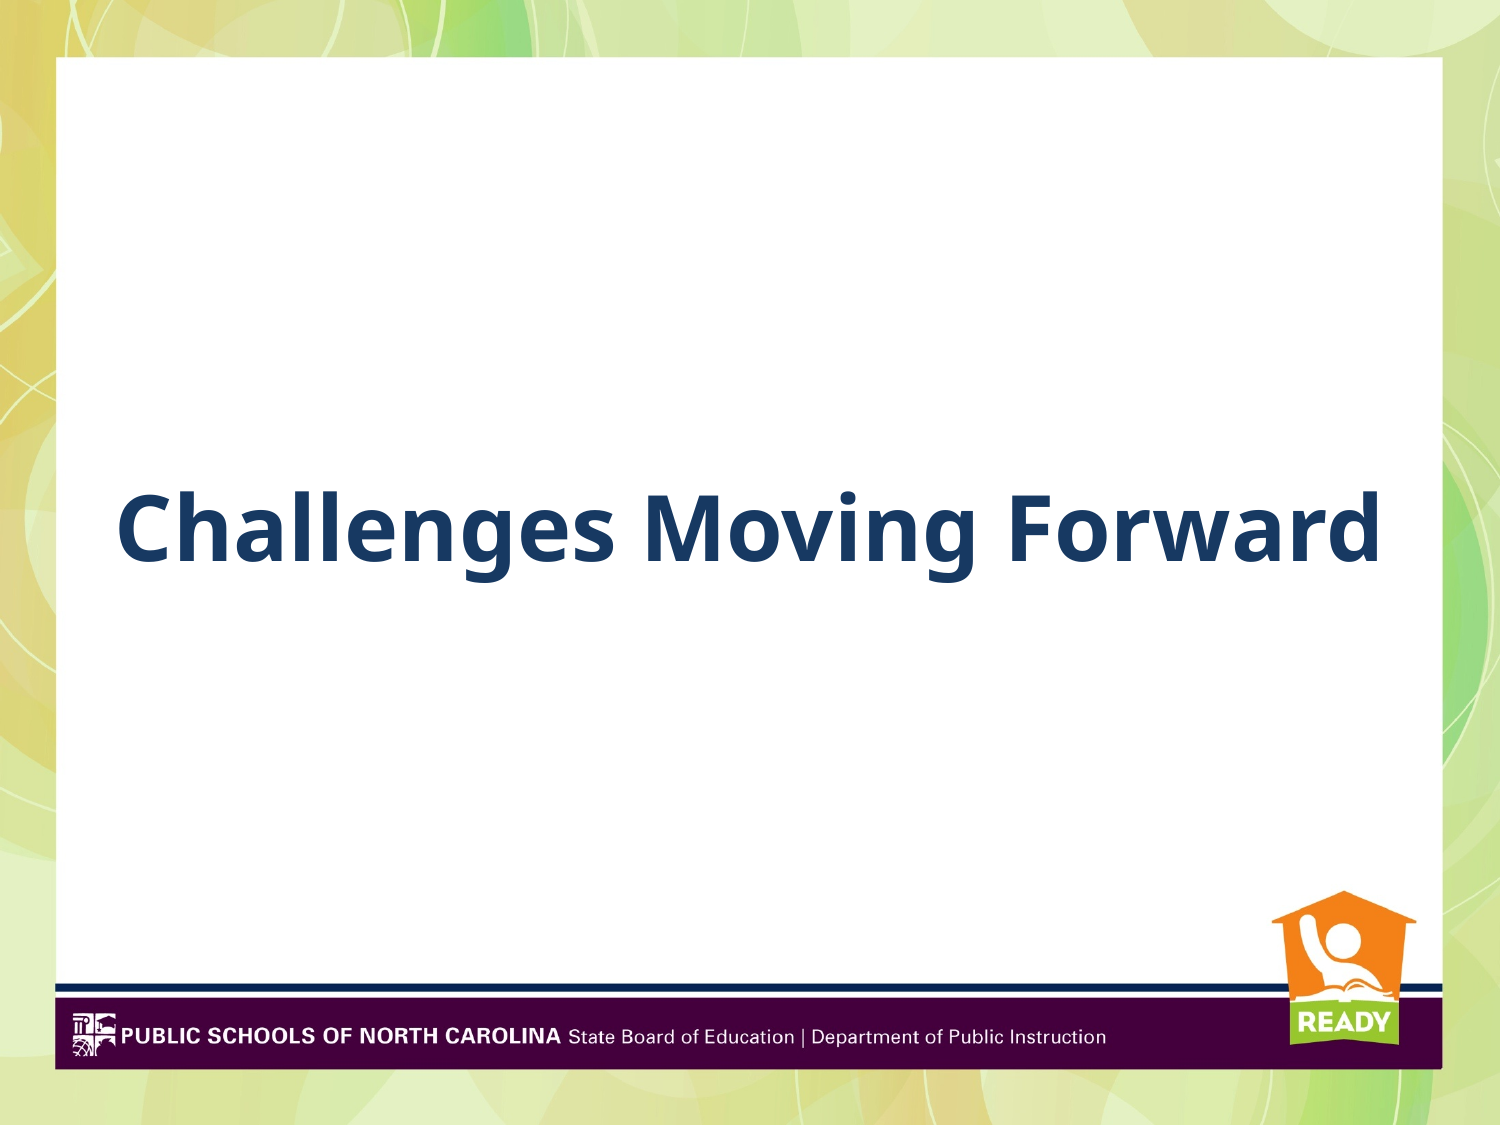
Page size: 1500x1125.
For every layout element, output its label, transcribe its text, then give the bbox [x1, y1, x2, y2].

picture [0, 0, 1500, 1125]
title Challenges Moving Forward [87, 399, 1413, 650]
